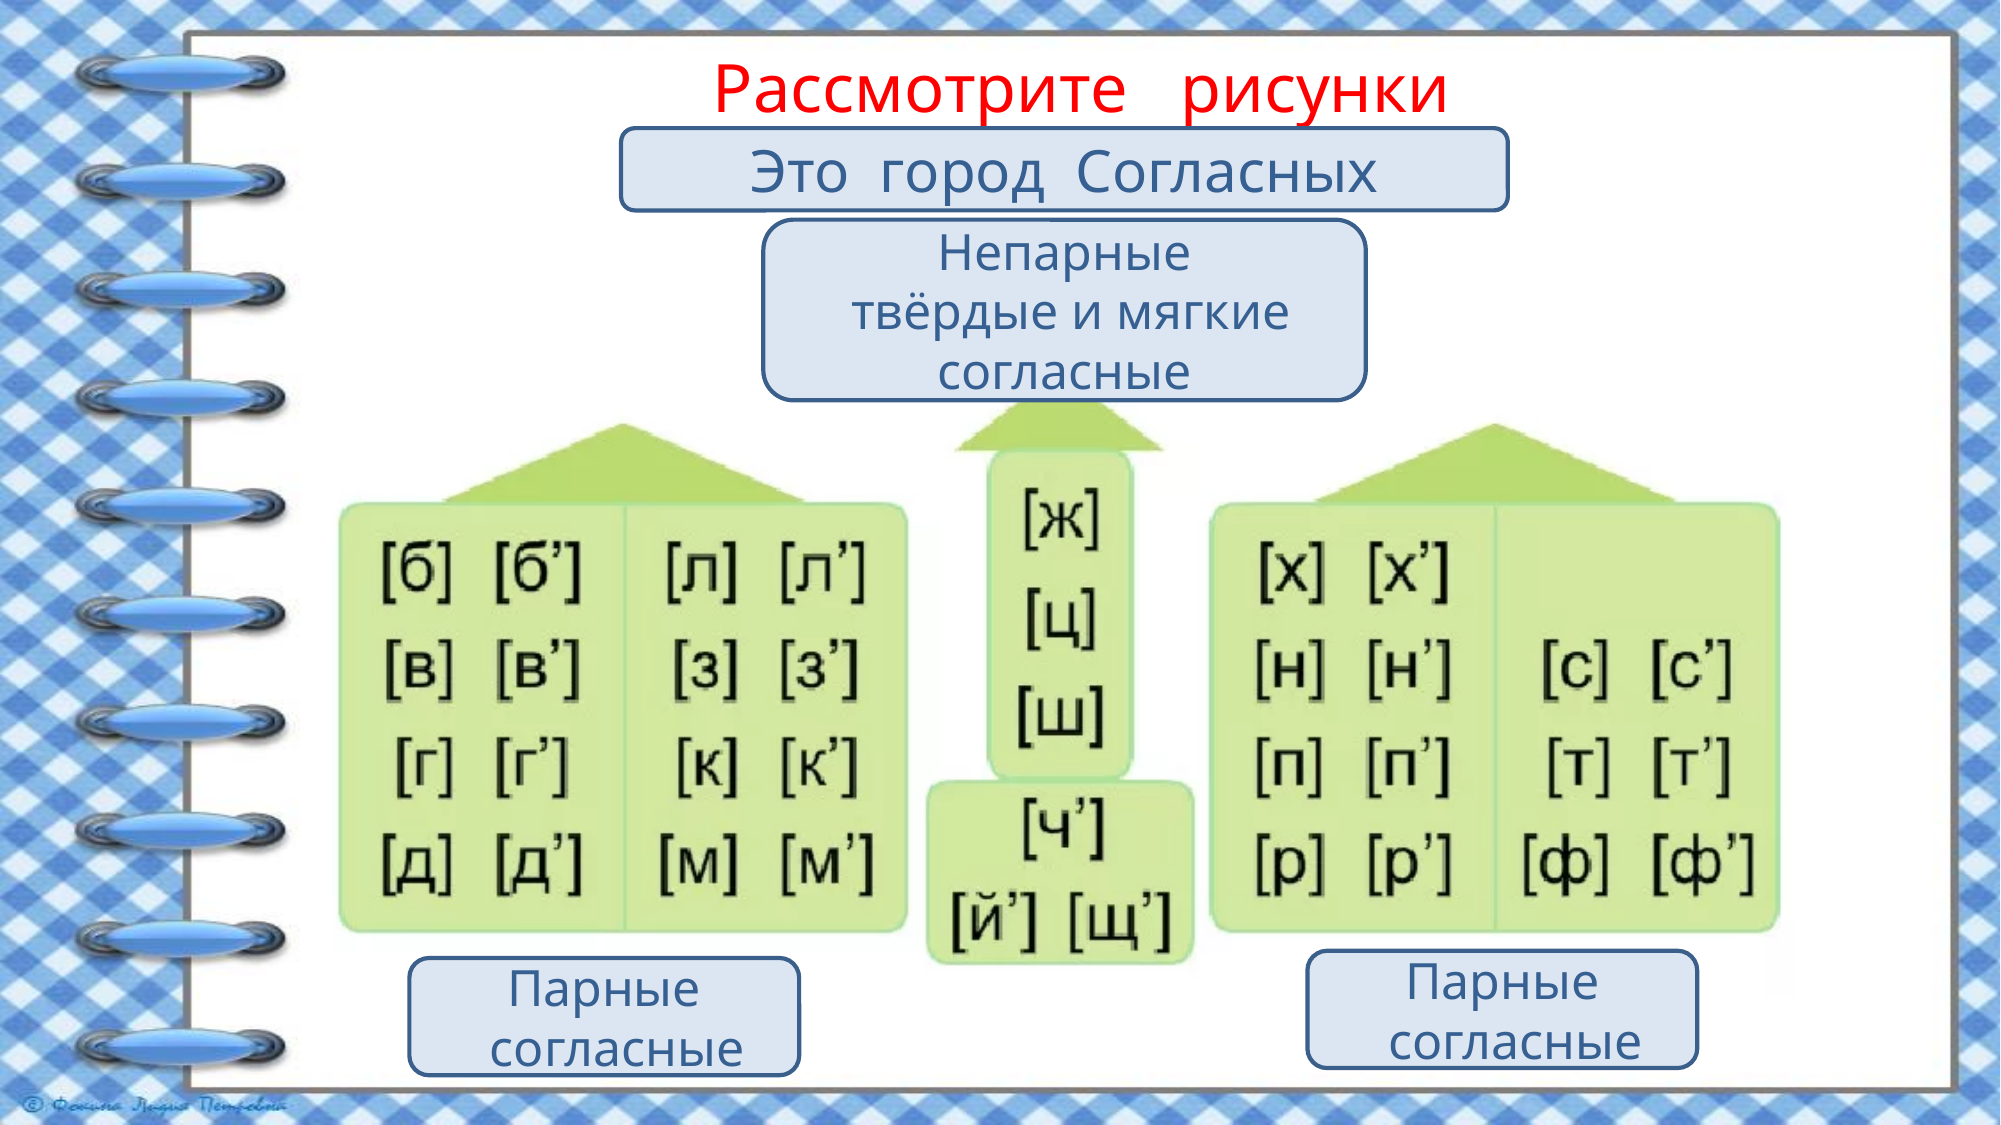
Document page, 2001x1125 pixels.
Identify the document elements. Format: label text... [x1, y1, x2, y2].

text_box Это город Согласных [618, 126, 1510, 213]
text_box Парные согласные [407, 1006, 802, 1078]
text_box Парные согласные [1305, 1006, 1700, 1071]
picture [0, 0, 2001, 1125]
title Рассмотрите рисунки [467, 38, 1698, 143]
text_box Непарные твёрдые и мягкие согласные [761, 217, 1368, 320]
